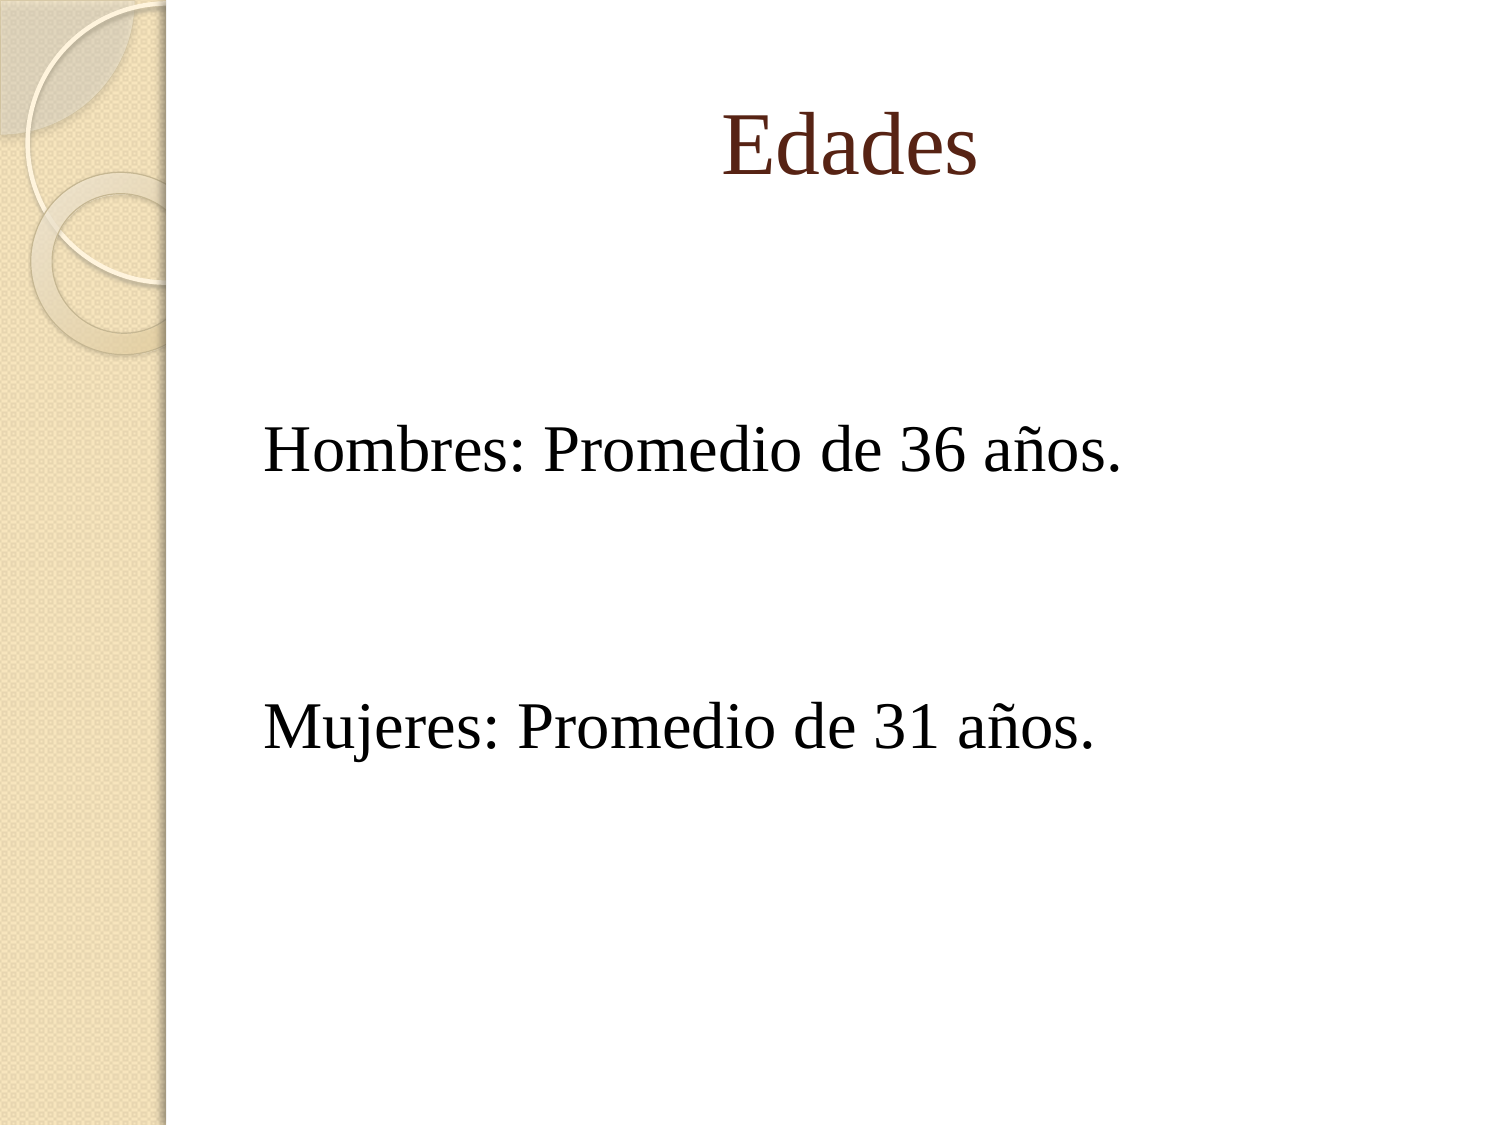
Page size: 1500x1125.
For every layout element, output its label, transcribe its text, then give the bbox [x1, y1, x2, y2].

title Edades [235, 45, 1466, 233]
list Hombres: Promedio de 36 años. Mujeres: Promedio de 31 años. [235, 304, 1466, 1025]
